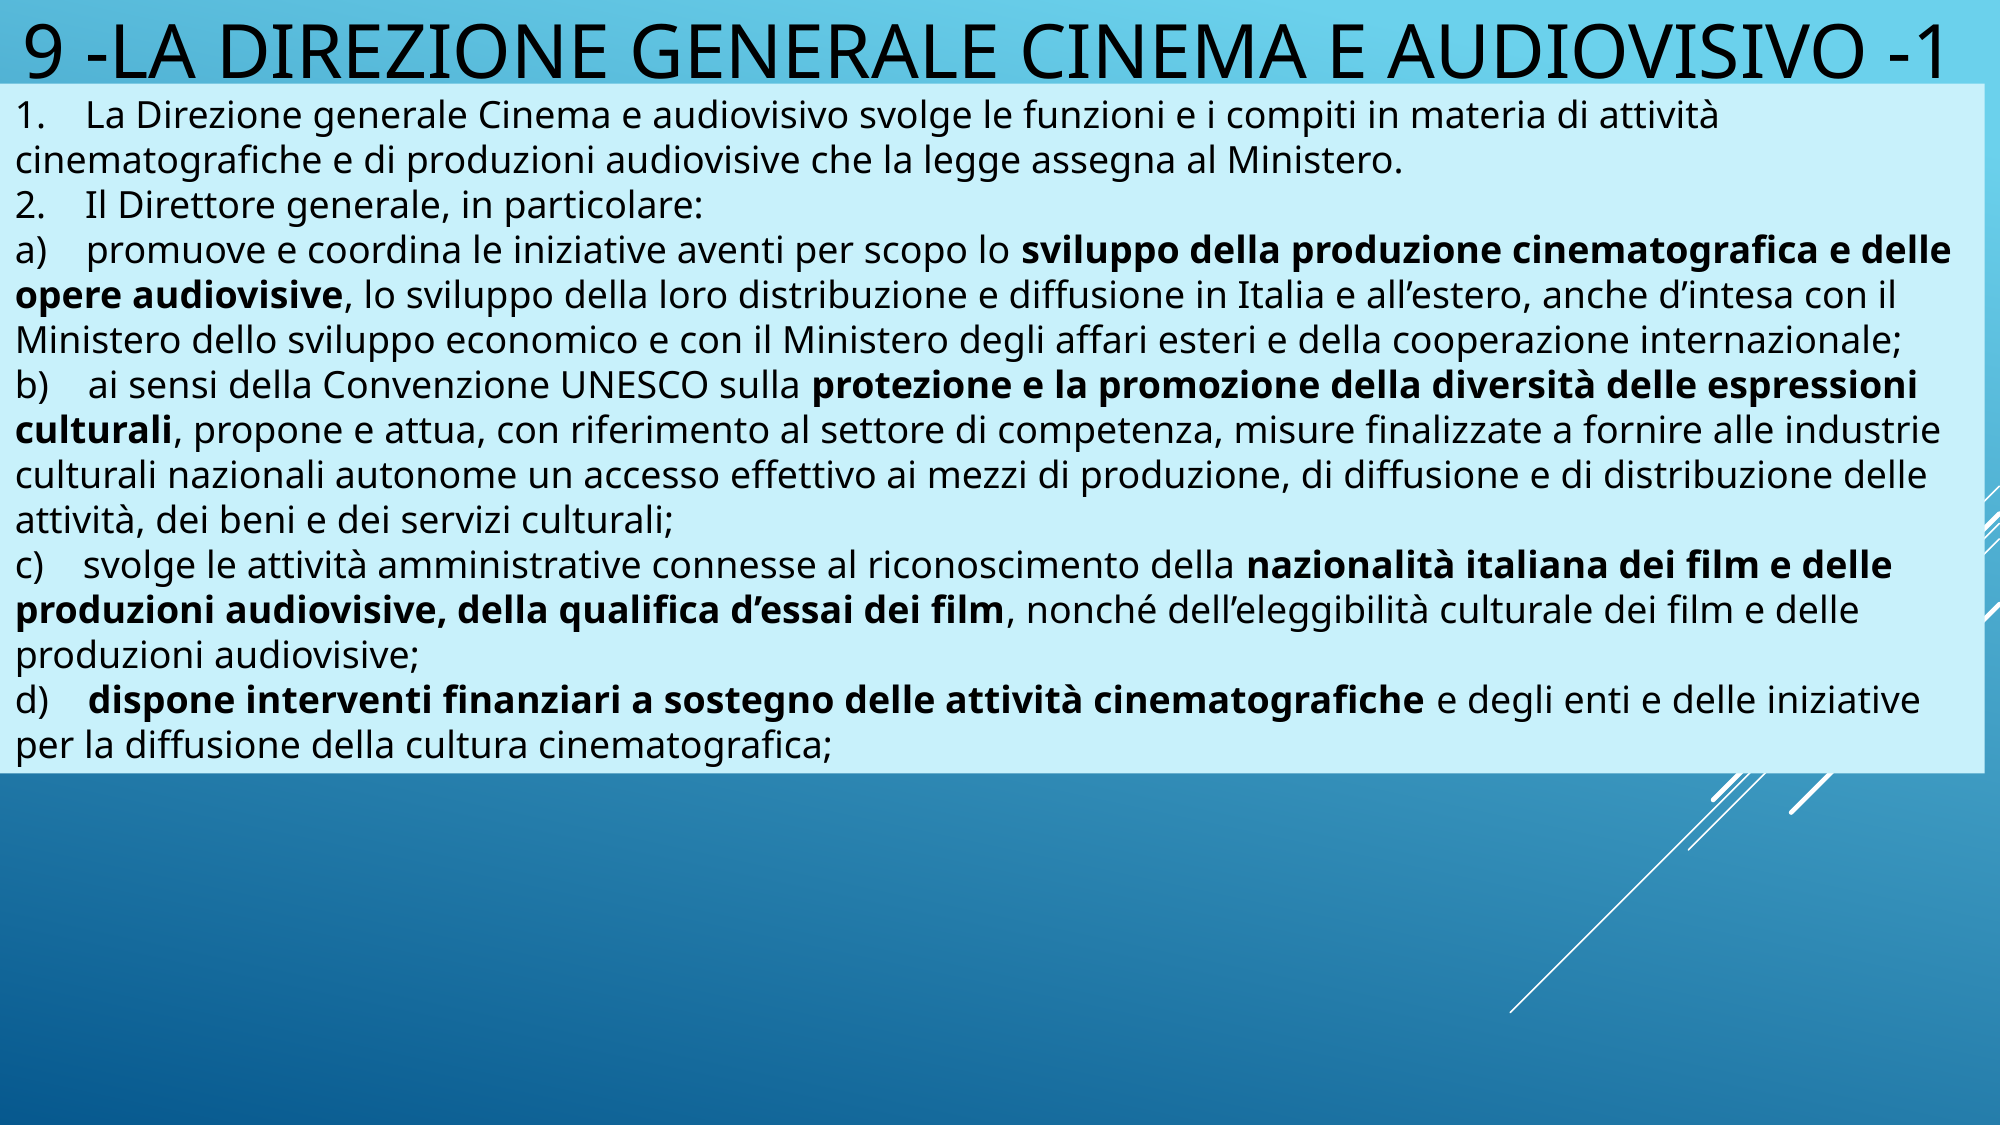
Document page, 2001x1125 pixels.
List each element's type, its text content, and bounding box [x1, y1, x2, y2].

text_box 1. La Direzione generale Cinema e audiovisivo svolge le funzioni e i compiti in materia di attività cinematografiche e di produzioni audiovisive che la legge assegna al Ministero. 2. Il Direttore generale, in particolare: a) promuove e coordina le iniziative aventi per scopo lo sviluppo della produzione cinematografica e delle opere audiovisive, lo sviluppo della loro distribuzione e diffusione in Italia e all’estero, anche d’intesa con il Ministero dello sviluppo economico e con il Ministero degli affari esteri e della cooperazione internazionale; b) ai sensi della Convenzione UNESCO sulla protezione e la promozione della diversità delle espressioni culturali, propone e attua, con riferimento al settore di competenza, misure finalizzate a fornire alle industrie culturali nazionali autonome un accesso effettivo ai mezzi di produzione, di diffusione e di distribuzione delle attività, dei beni e dei servizi culturali; c) svolge le attività amministrative connesse al riconoscimento della nazionalità italiana dei film e delle produzioni audiovisive, della qualifica d’essai dei film, nonché dell’eleggibilità culturale dei film e delle produzioni audiovisive; d) dispone interventi finanziari a sostegno delle attività cinematografiche e degli enti e delle iniziative per la diffusione della cultura cinematografica; [0, 83, 1985, 774]
title 9 -LA DIREZIONE GENERALE CINEMA e AUdiovisiVO -1 [7, 0, 1993, 116]
